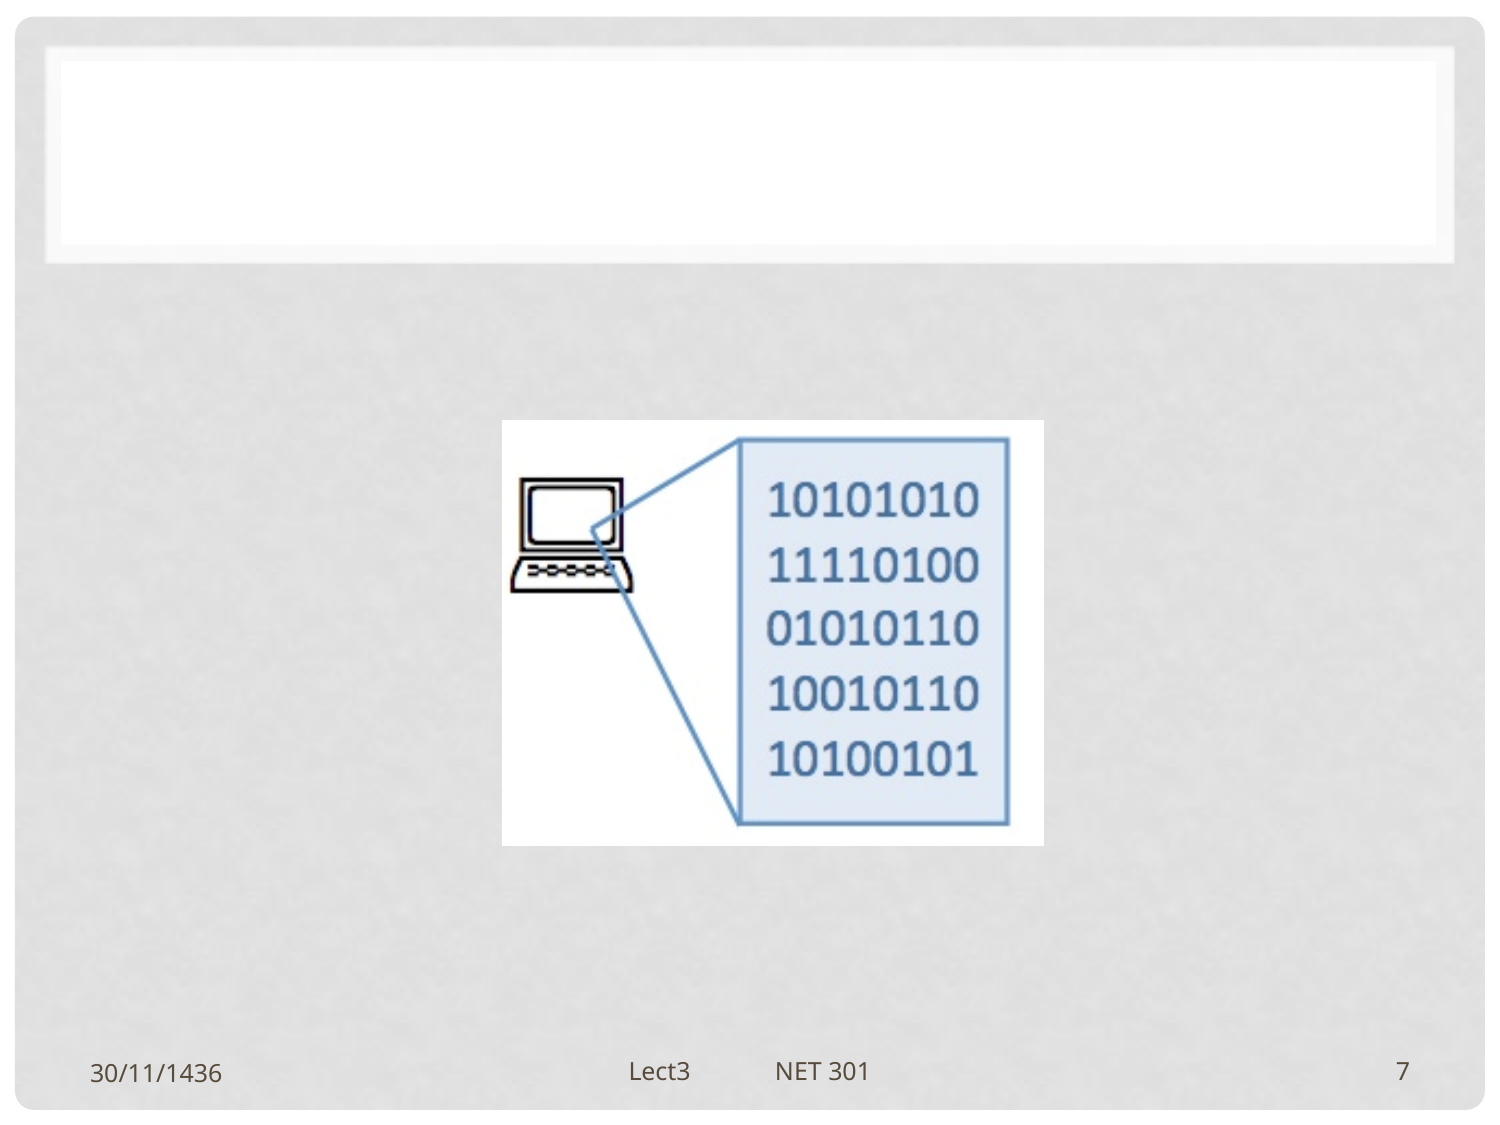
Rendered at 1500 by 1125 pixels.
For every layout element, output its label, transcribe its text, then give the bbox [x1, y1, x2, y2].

slide_number 7 [1074, 1042, 1425, 1103]
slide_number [75, 1042, 425, 1103]
footer Lect3 NET 301 [512, 1042, 988, 1103]
picture [501, 420, 1045, 847]
